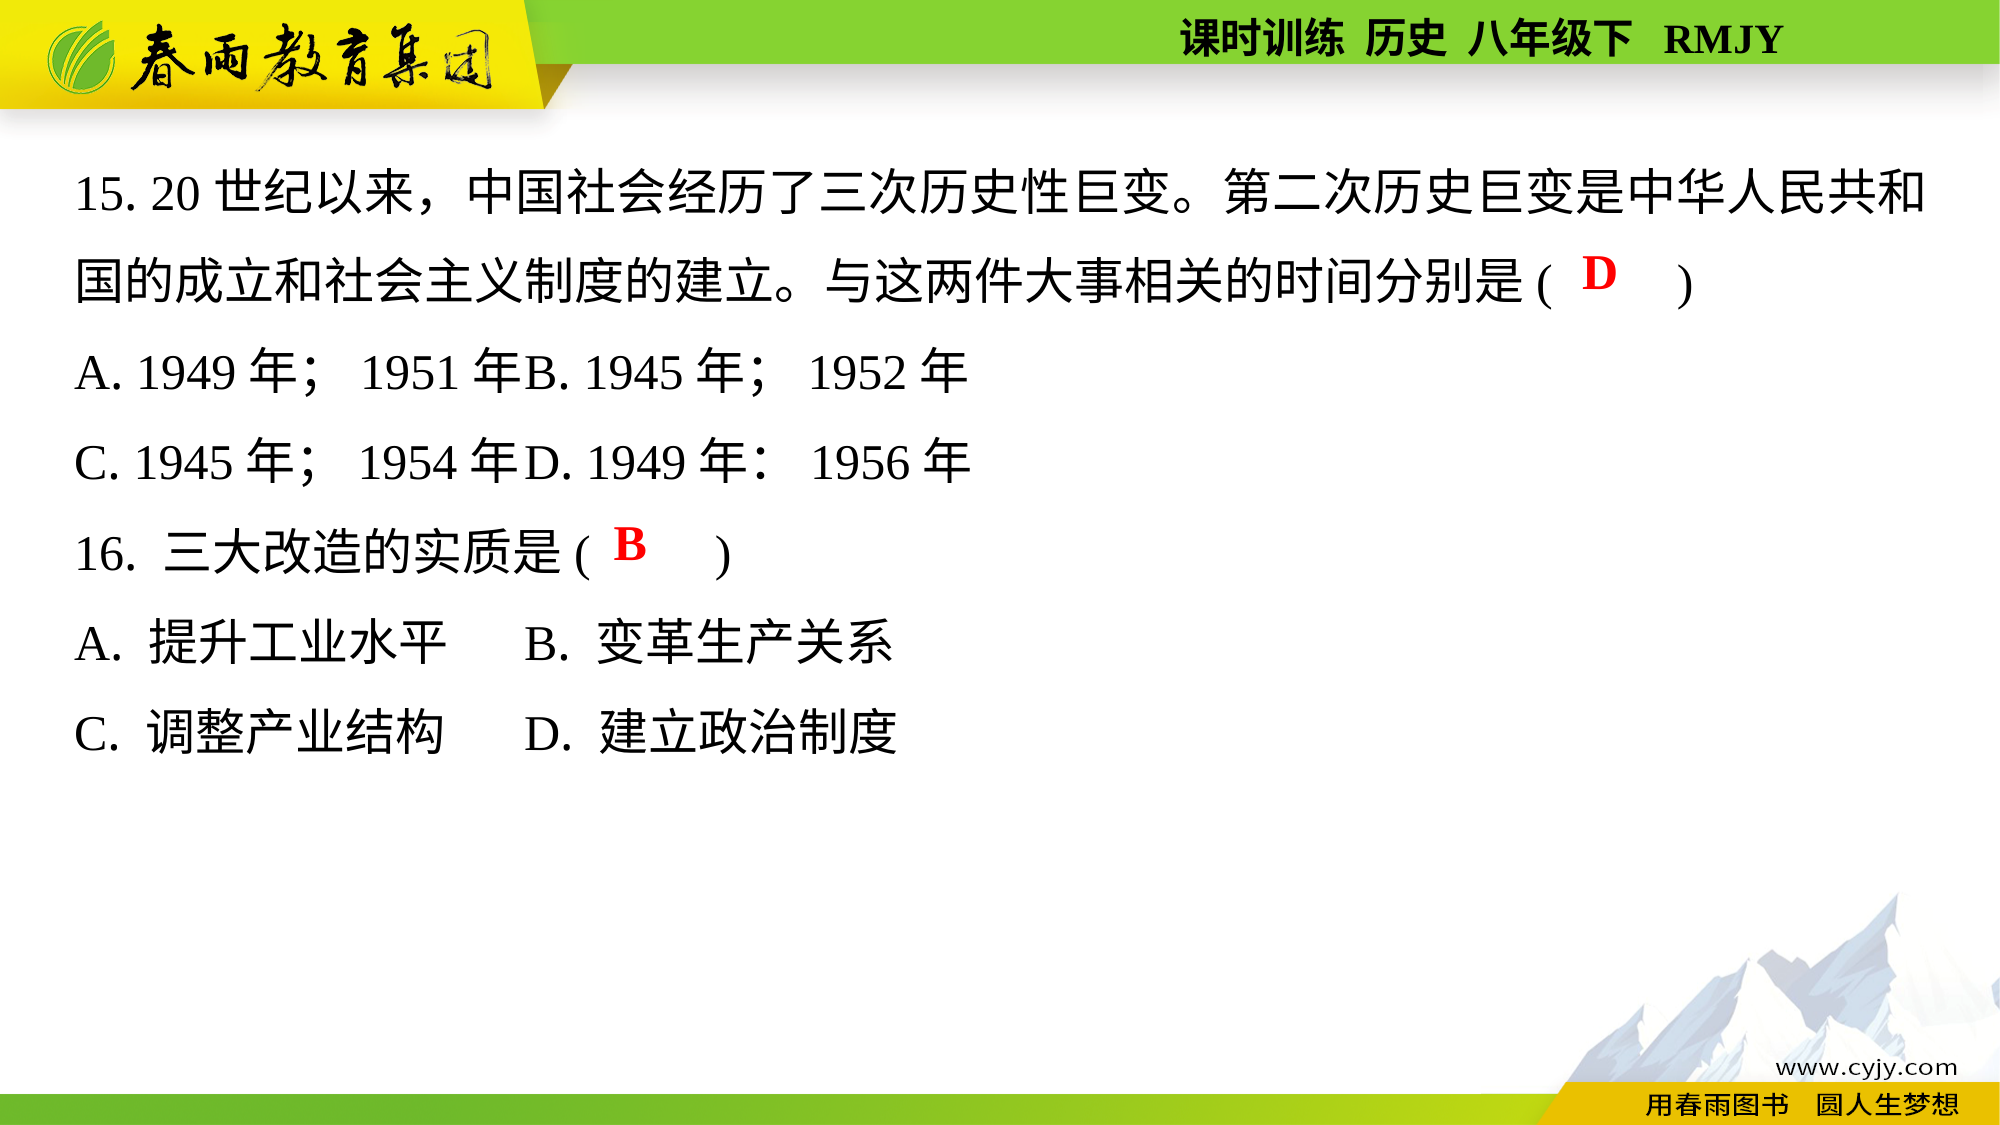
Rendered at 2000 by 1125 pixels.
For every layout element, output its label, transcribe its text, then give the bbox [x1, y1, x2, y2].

list 15. 20世纪以来，中国社会经历了三次历史性巨变。第二次历史巨变是中华人民共和国的成立和社会主义制度的建立。与这两件大事相关的时间分别是( ) A. 1949年；1951年 B. 1945年；1952年 C. 1945年；1954年 D. 1949年：1956年 16. 三大改造的实质是( ) A. 提升工业水平 B. 变革生产关系 C. 调整产业结构 D. 建立政治制度 [59, 122, 1944, 774]
text_box B [598, 503, 662, 579]
picture [0, 0, 2000, 1125]
text_box D [1567, 231, 1634, 307]
